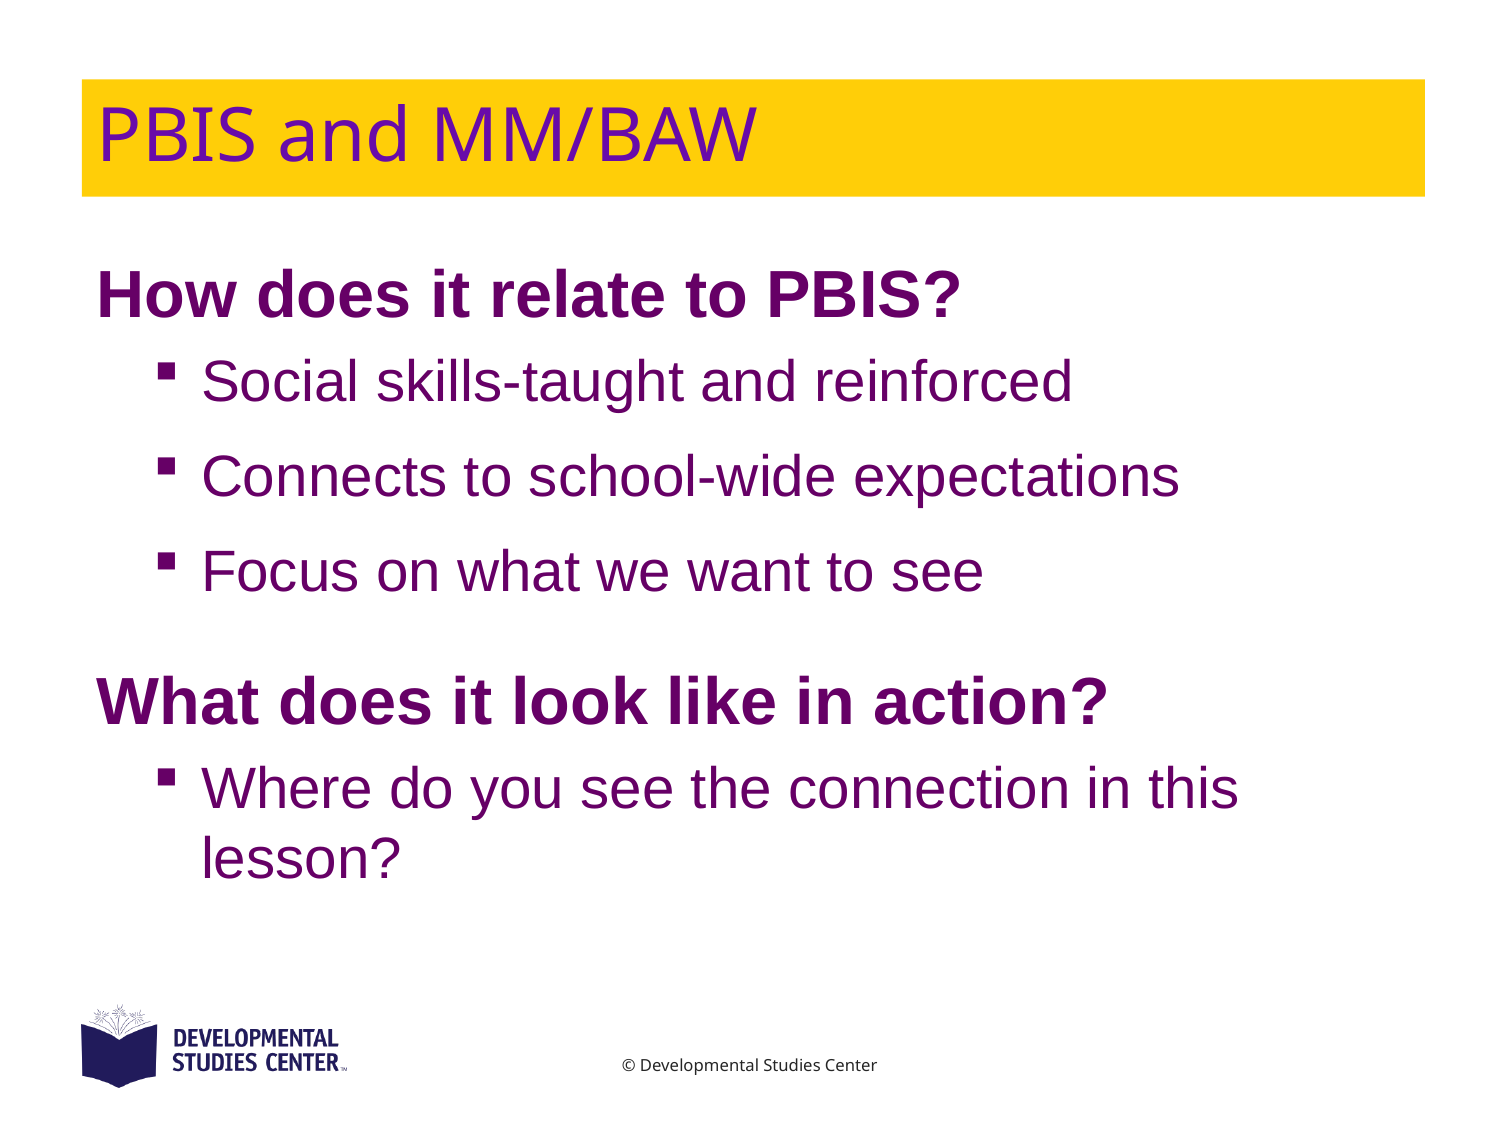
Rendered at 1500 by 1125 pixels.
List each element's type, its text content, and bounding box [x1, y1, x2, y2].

list How does it relate to PBIS? Social skills-taught and reinforced Connects to school-wide expectations Focus on what we want to see What does it look like in action? Where do you see the connection in this lesson? [81, 243, 1425, 1005]
title PBIS and MM/BAW [81, 79, 1425, 197]
picture [81, 1005, 347, 1088]
